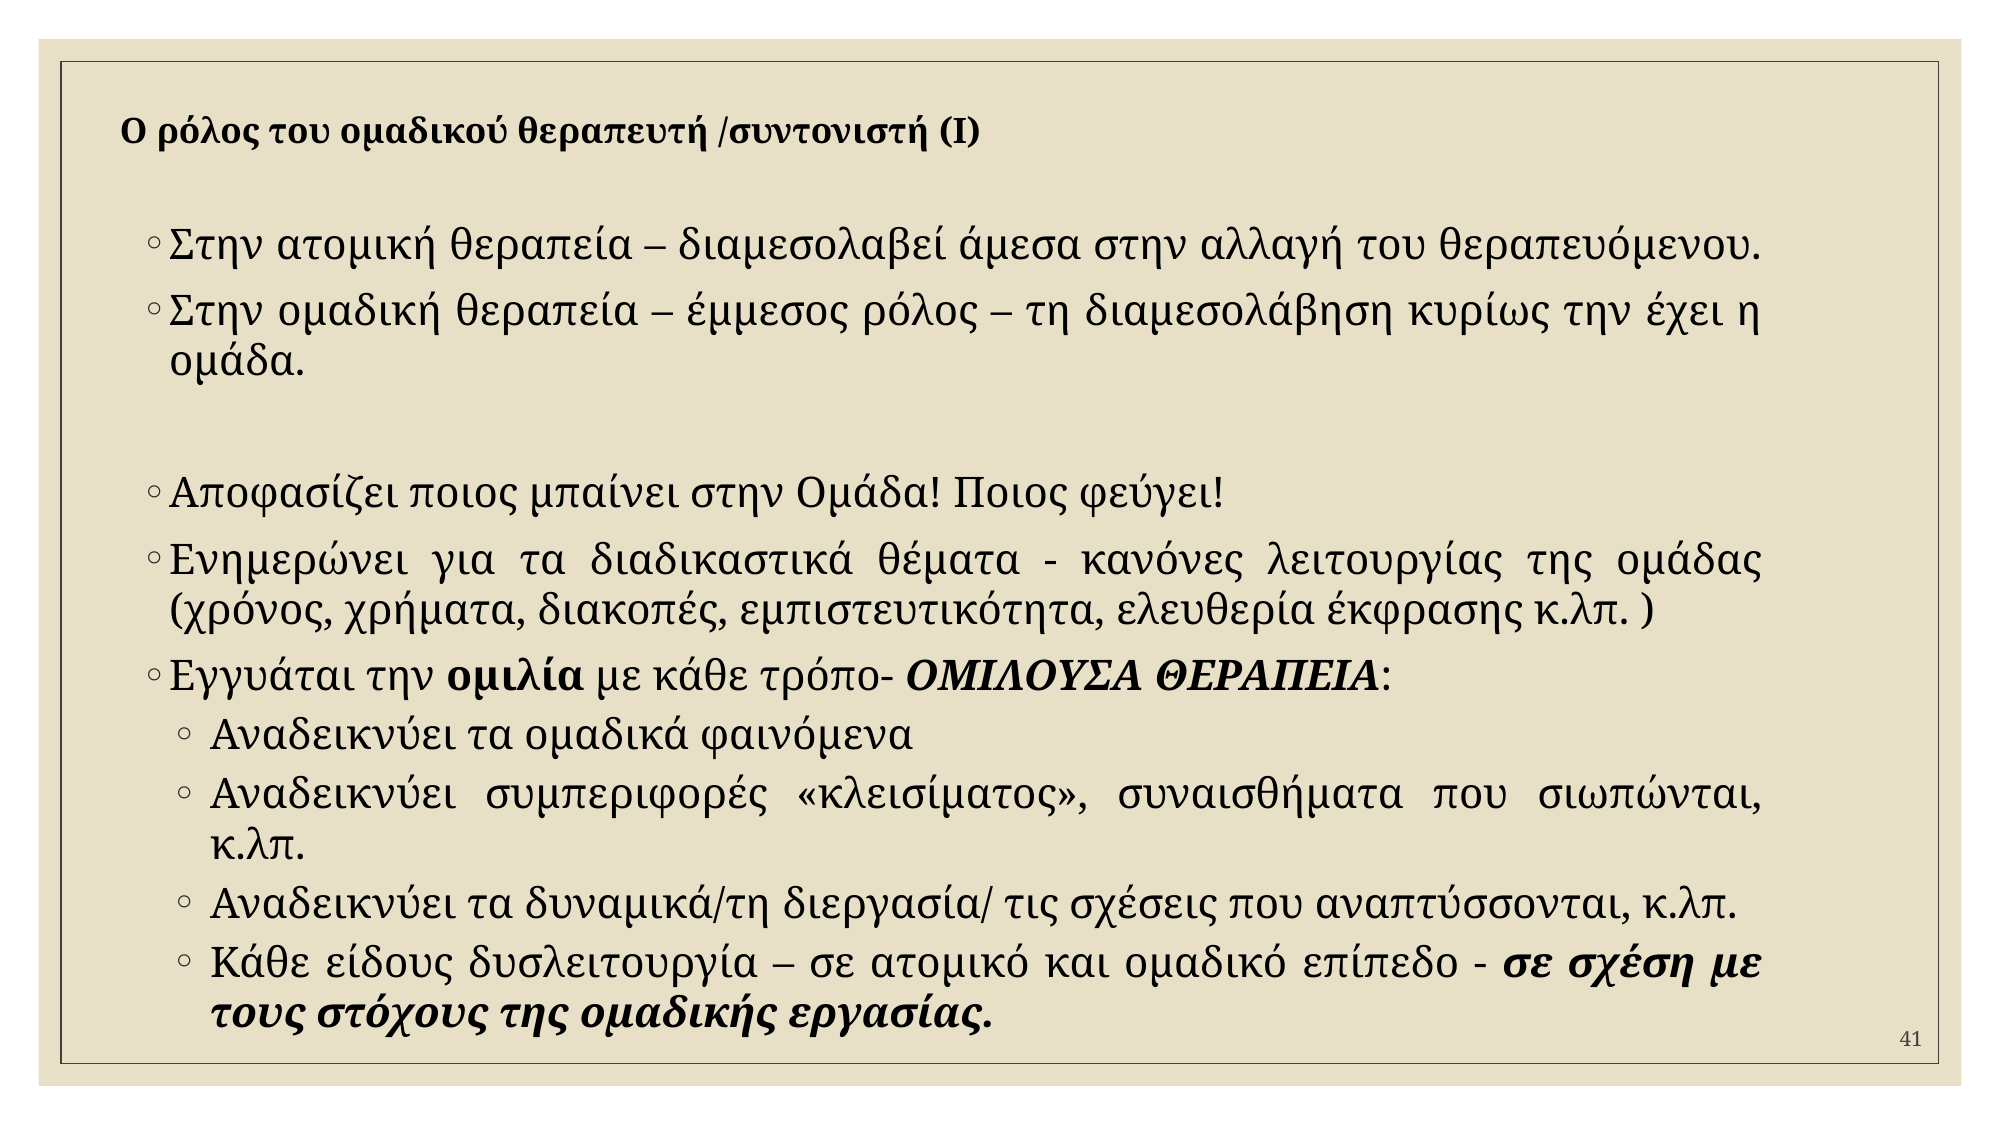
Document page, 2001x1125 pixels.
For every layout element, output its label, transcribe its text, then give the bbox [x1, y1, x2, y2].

title Ο ρόλος του ομαδικού θεραπευτή /συντονιστή (Ι) [104, 105, 1825, 210]
slide_number 41 [1697, 1019, 1938, 1062]
list Στην ατομική θεραπεία – διαμεσολαβεί άμεσα στην αλλαγή του θεραπευόμενου. Στην ομαδική θεραπεία – έμμεσος ρόλος – τη διαμεσολάβηση κυρίως την έχει η ομάδα. Αποφασίζει ποιος μπαίνει στην Ομάδα! Ποιος φεύγει! Ενημερώνει για τα διαδικαστικά θέματα - κανόνες λειτουργίας της ομάδας (χρόνος, χρήματα, διακοπές, εμπιστευτικότητα, ελευθερία έκφρασης κ.λπ. ) Εγγυάται την ομιλία με κάθε τρόπο- ΟΜΙΛΟΥΣΑ ΘΕΡΑΠΕΙΑ: Αναδεικνύει τα ομαδικά φαινόμενα Αναδεικνύει συμπεριφορές «κλεισίματος», συναισθήματα που σιωπώνται, κ.λπ. Αναδεικνύει τα δυναμικά/τη διεργασία/ τις σχέσεις που αναπτύσσονται, κ.λπ. Κάθε είδους δυσλειτουργία – σε ατομικό και ομαδικό επίπεδο - σε σχέση με τους στόχους της ομαδικής εργασίας. [126, 209, 1777, 1050]
